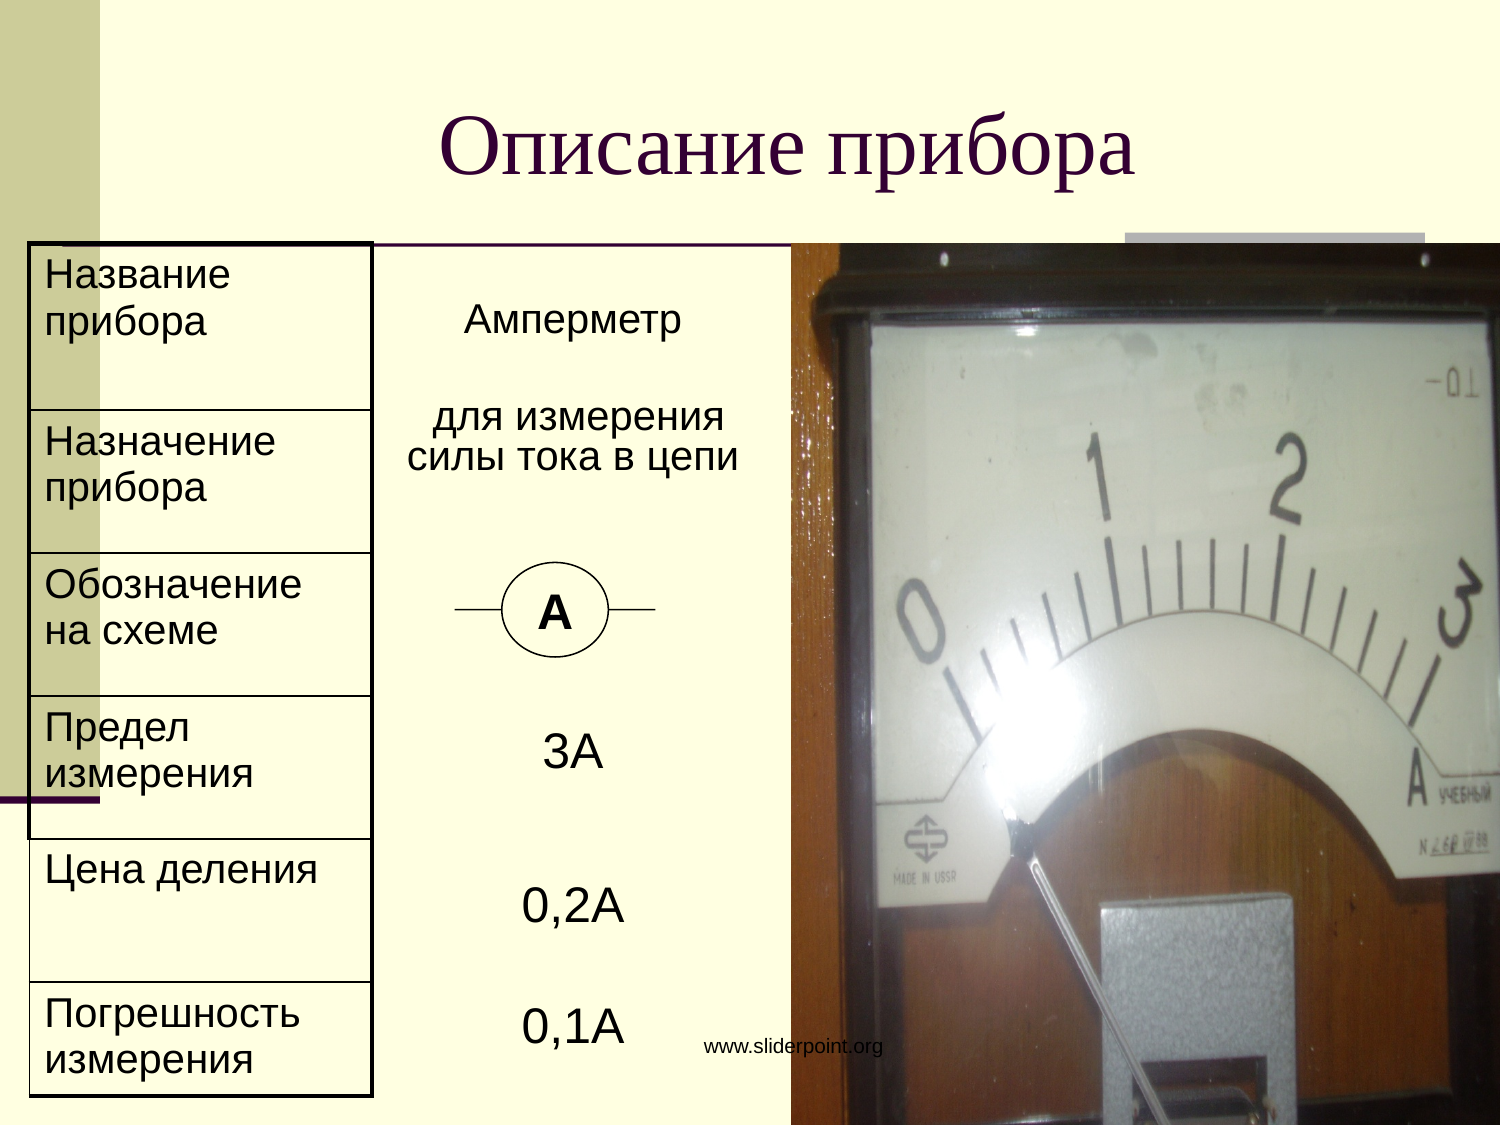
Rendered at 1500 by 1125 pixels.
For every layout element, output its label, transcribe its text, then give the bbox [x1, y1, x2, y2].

list Амперметр для измерения силы тока в цепи 3А 0,2А 0,1А [149, 262, 776, 1125]
table_header Название прибора [31, 246, 370, 409]
table_cell Погрешность измерения [30, 983, 149, 1094]
footer www.sliderpoint.org [549, 1024, 786, 1101]
title Описание прибора [149, 45, 1426, 234]
table_cell Предел измерения [31, 697, 149, 838]
table_cell Цена деления [30, 840, 149, 981]
table_cell Назначение прибора [31, 411, 149, 552]
table_cell Обозначение на схеме [31, 554, 149, 695]
picture [791, 243, 1500, 1125]
text_box А [501, 562, 609, 657]
